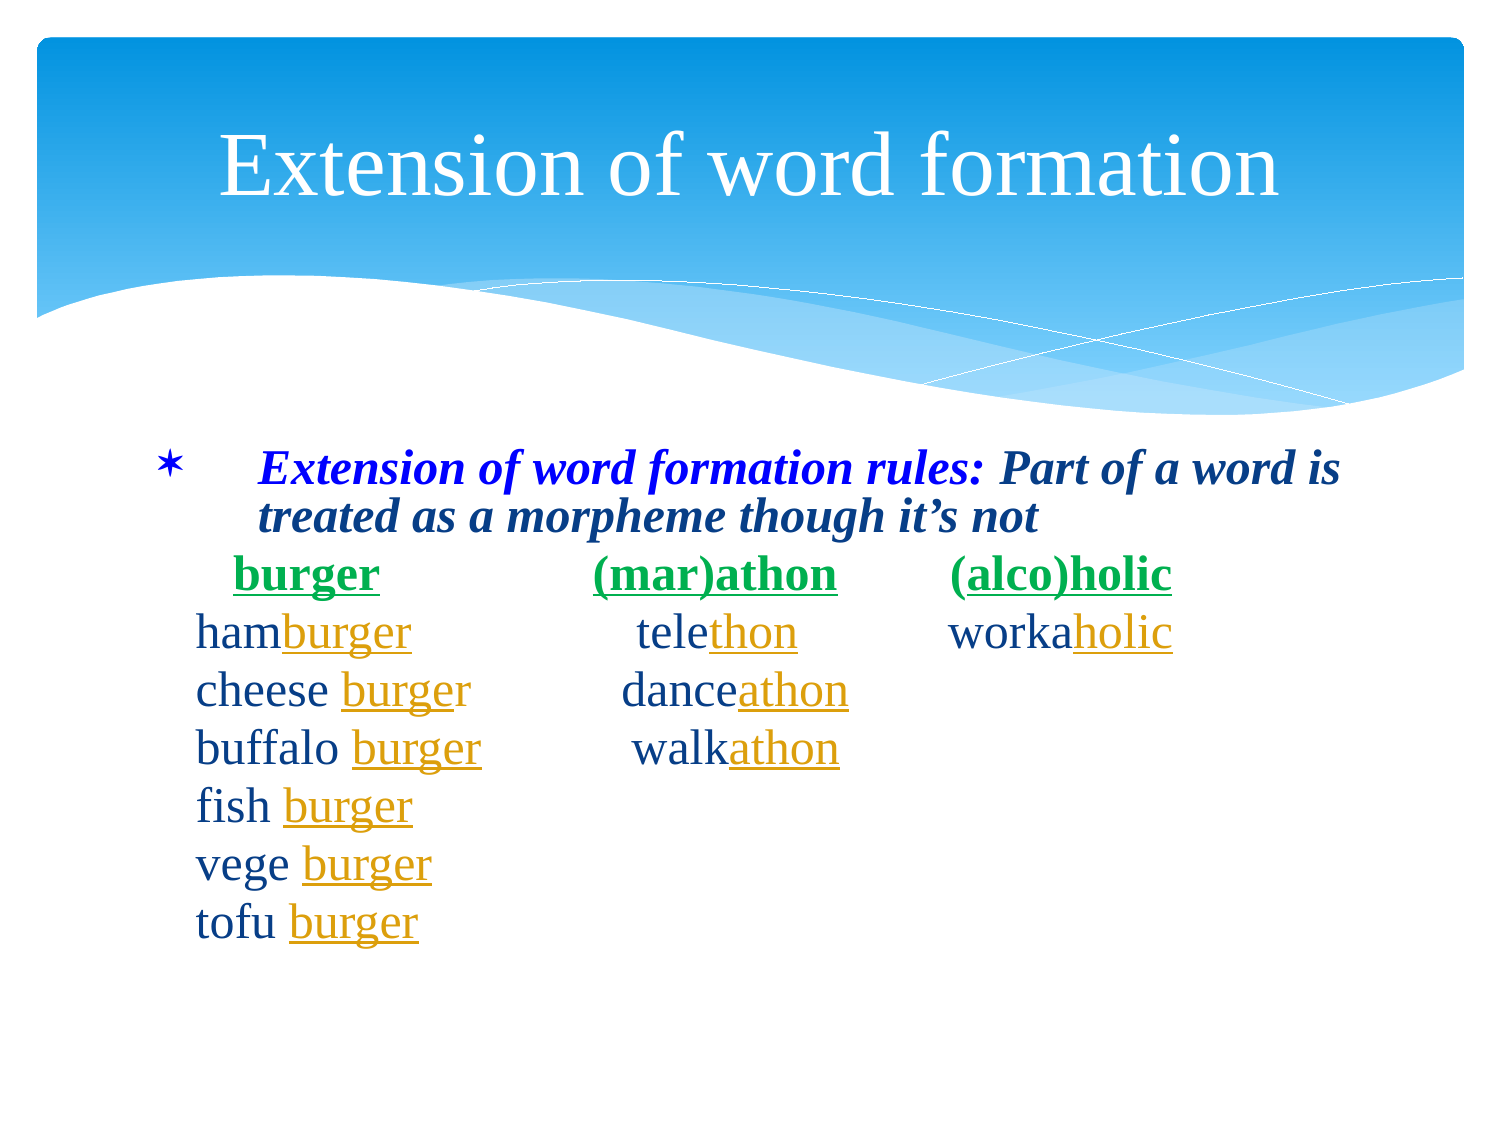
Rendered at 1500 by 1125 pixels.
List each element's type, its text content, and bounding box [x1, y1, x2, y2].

title Extension of word formation [75, 55, 1425, 261]
list Extension of word formation rules: Part of a word is treated as a morpheme though it’s not burger (mar)athon (alco)holic hamburger telethon workaholic cheese burger danceathon buffalo burger walkathon fish burger vege burger tofu burger [143, 438, 1359, 1005]
